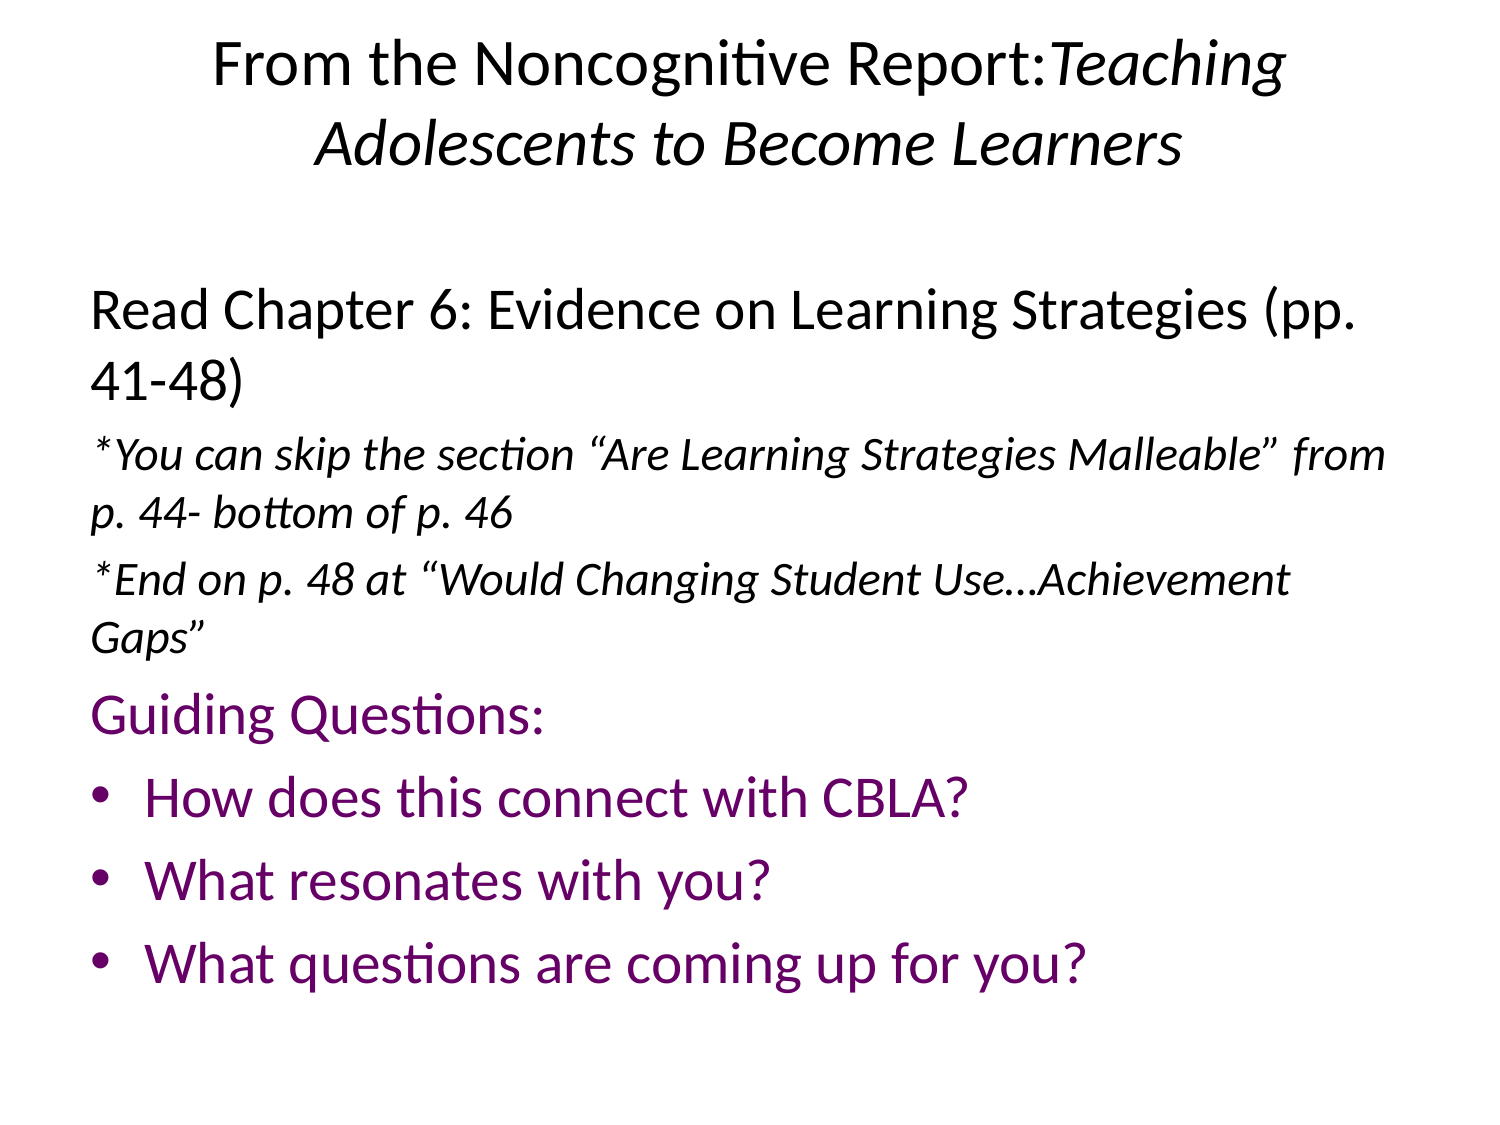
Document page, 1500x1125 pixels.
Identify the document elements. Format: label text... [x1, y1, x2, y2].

list Read Chapter 6: Evidence on Learning Strategies (pp. 41-48) *You can skip the section “Are Learning Strategies Malleable” from p. 44- bottom of p. 46 *End on p. 48 at “Would Changing Student Use…Achievement Gaps” Guiding Questions: How does this connect with CBLA? What resonates with you? What questions are coming up for you? [75, 262, 1425, 1005]
title From the Noncognitive Report:Teaching Adolescents to Become Learners [75, 45, 1425, 233]
